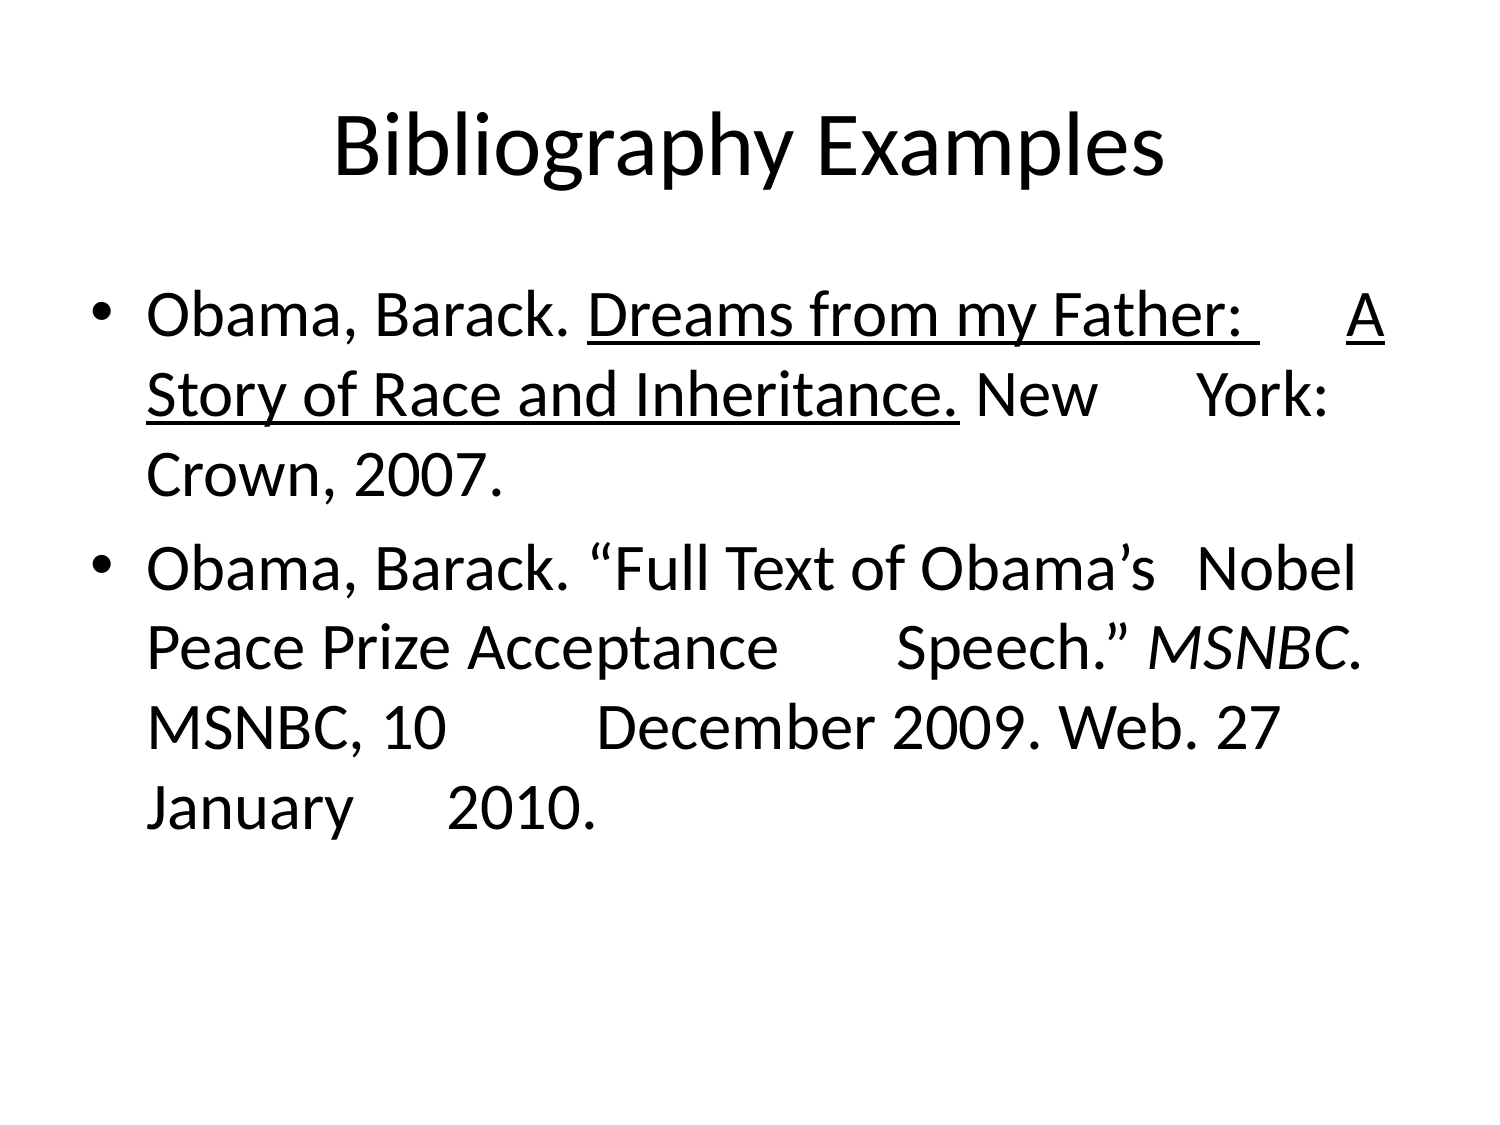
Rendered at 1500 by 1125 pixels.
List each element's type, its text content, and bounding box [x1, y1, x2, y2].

list Obama, Barack. Dreams from my Father: A Story of Race and Inheritance. New York: Crown, 2007. Obama, Barack. “Full Text of Obama’s Nobel Peace Prize Acceptance Speech.” MSNBC. MSNBC, 10 December 2009. Web. 27 January 2010. [75, 262, 1425, 1005]
title Bibliography Examples [75, 45, 1425, 233]
